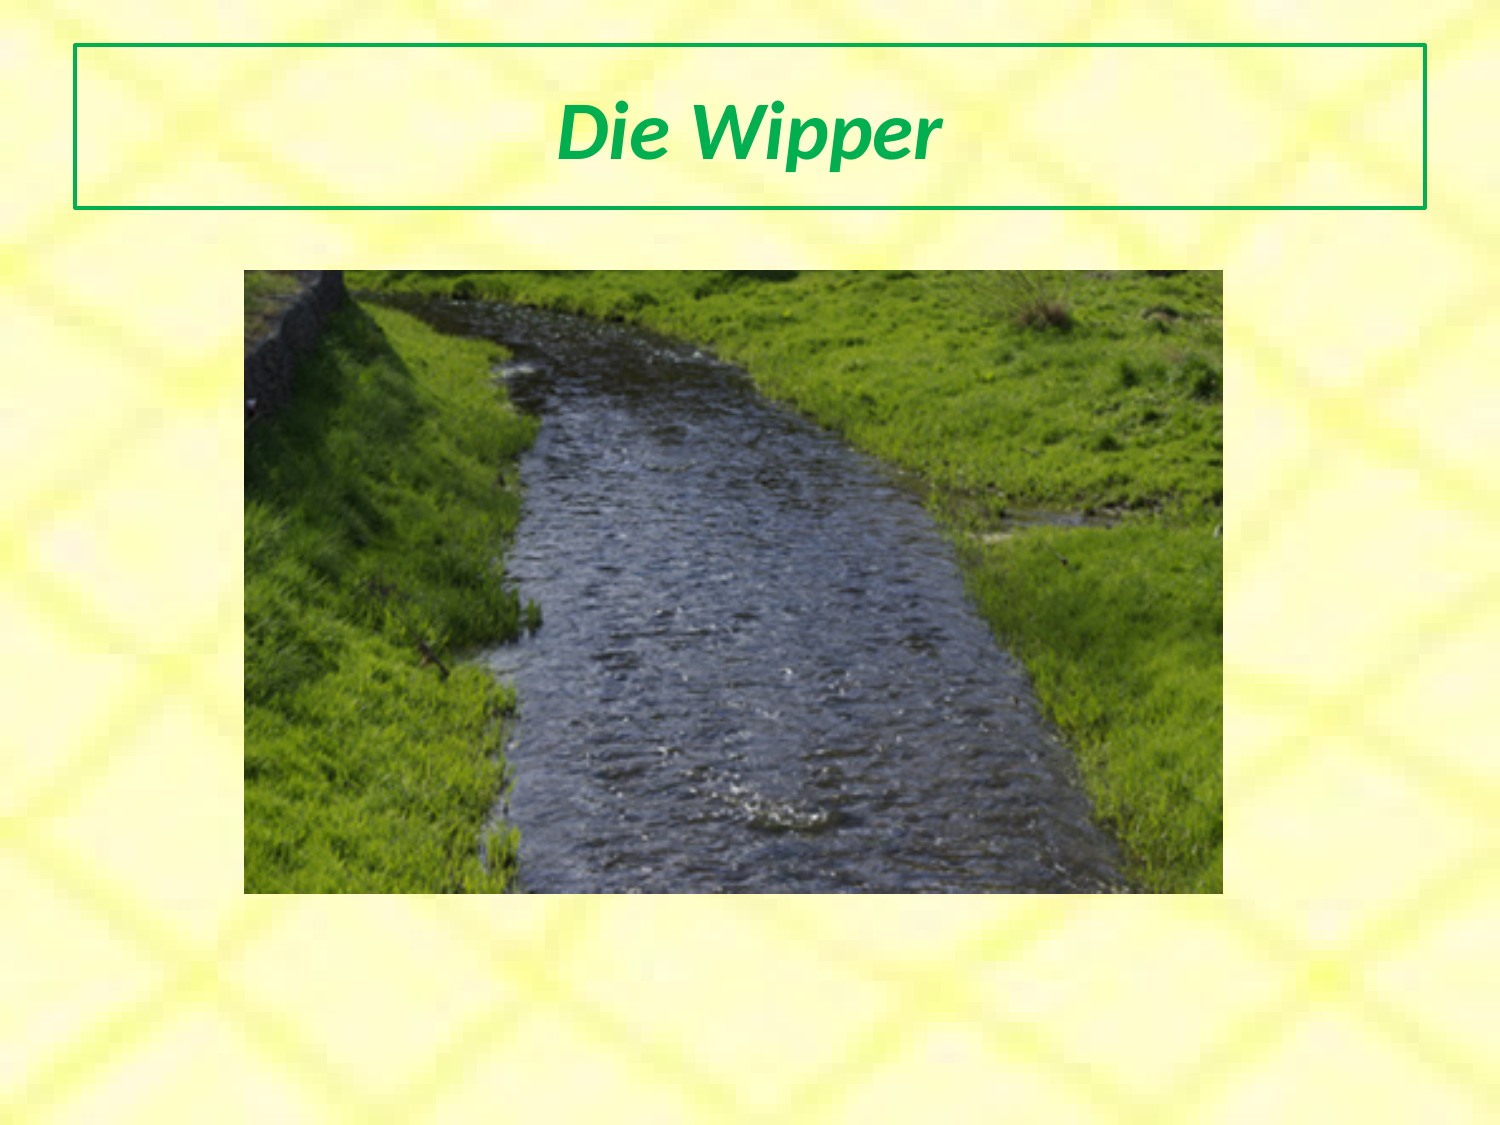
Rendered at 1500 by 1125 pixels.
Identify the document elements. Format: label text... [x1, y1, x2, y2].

picture [0, 0, 1500, 1125]
title Die Wipper [75, 45, 1425, 209]
